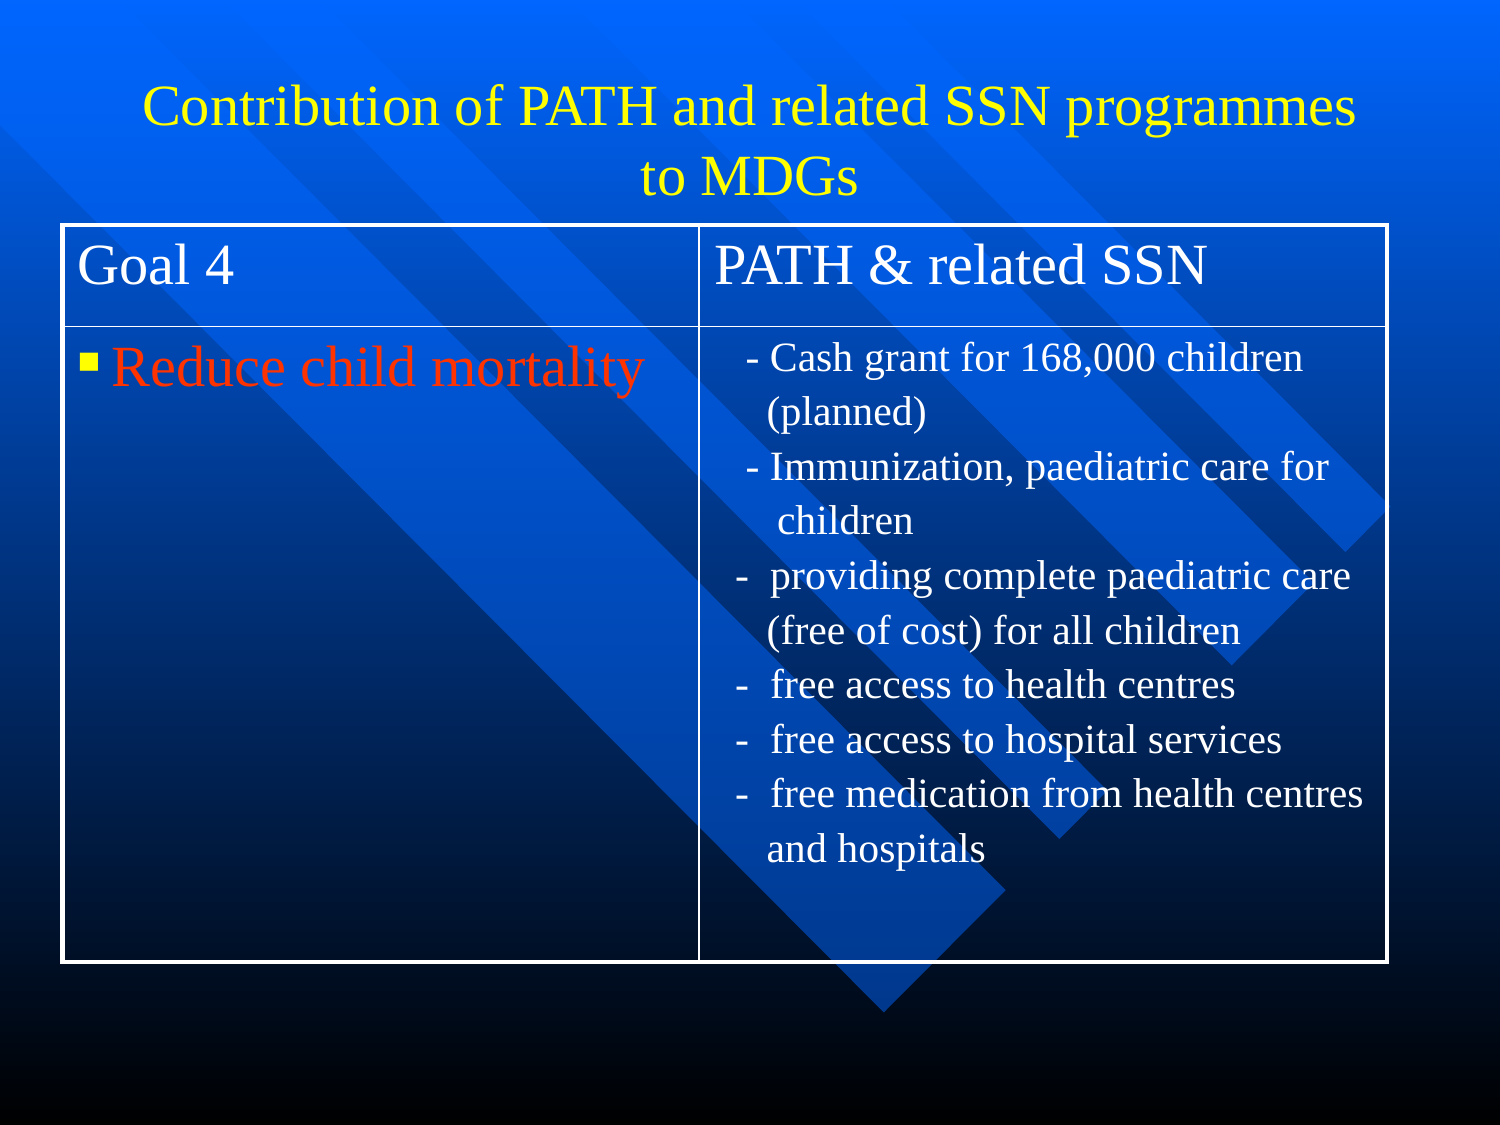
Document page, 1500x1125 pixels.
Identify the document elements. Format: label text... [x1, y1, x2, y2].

table_cell Reduce child mortality [65, 327, 698, 960]
table_cell - Cash grant for 168,000 children (planned) - Immunization, paediatric care for children - providing complete paediatric care (free of cost) for all children - free access to health centres - free access to hospital services - free medication from health centres and hospitals [700, 327, 1385, 960]
table_header PATH & related SSN [700, 227, 1385, 326]
title Contribution of PATH and related SSN programmes to MDGs [112, 37, 1388, 223]
table_header Goal 4 [65, 227, 698, 326]
